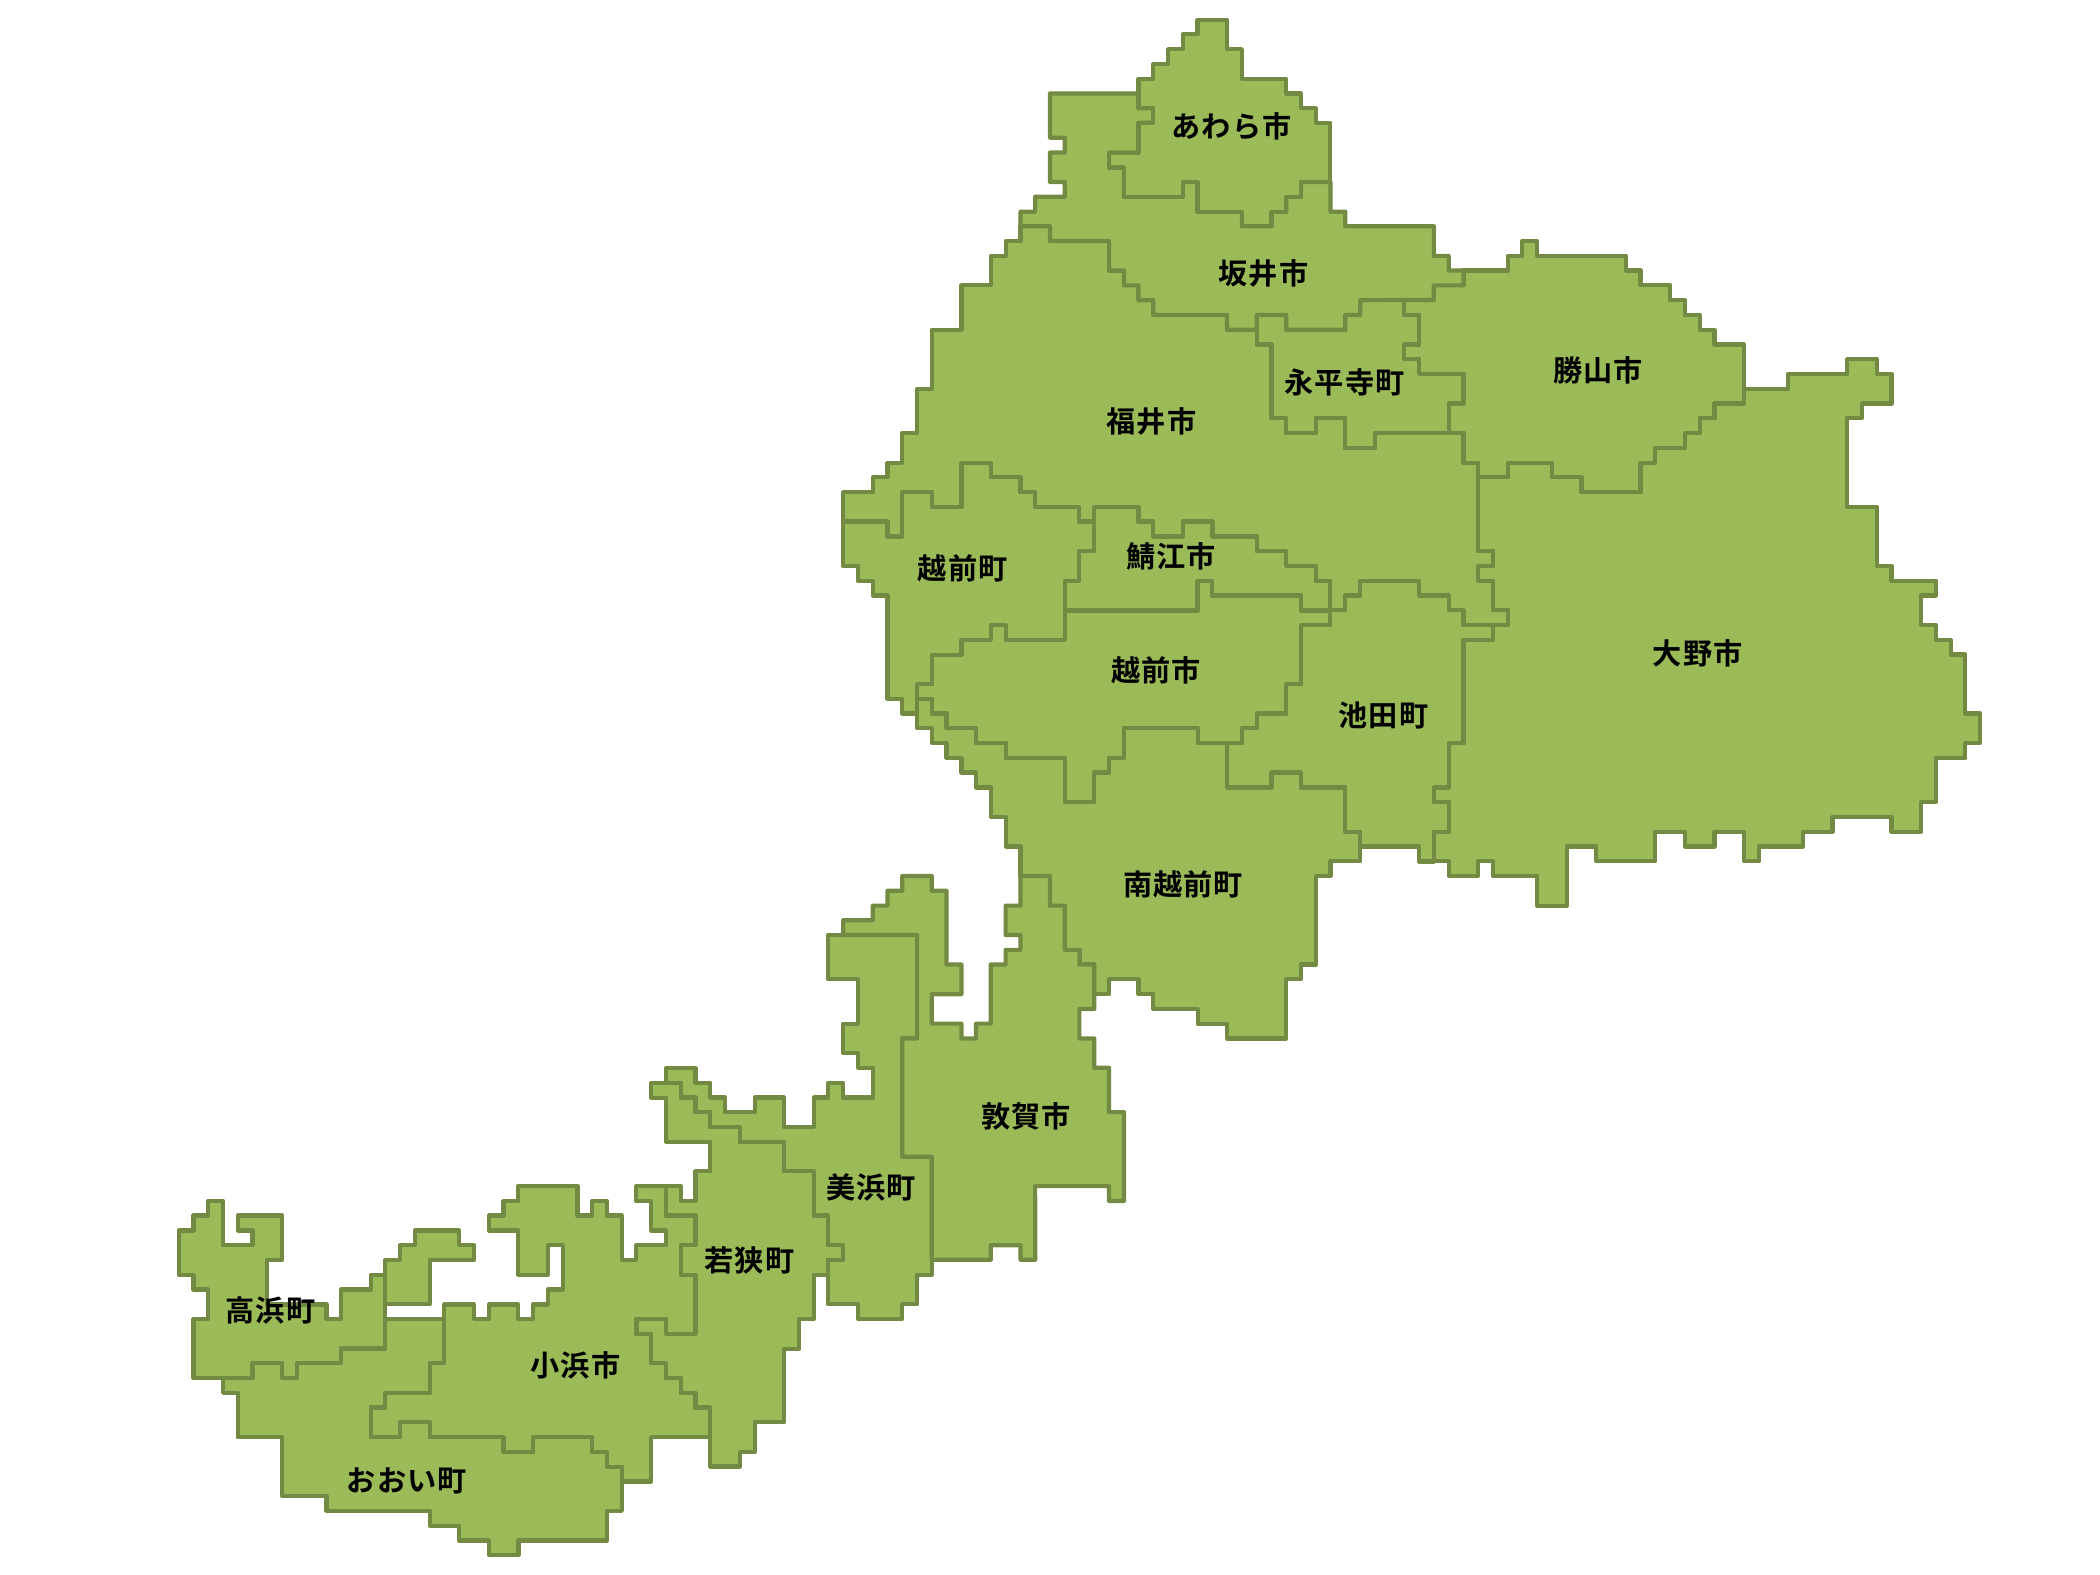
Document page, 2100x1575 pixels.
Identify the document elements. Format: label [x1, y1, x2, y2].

text_box [178, 19, 1981, 1556]
